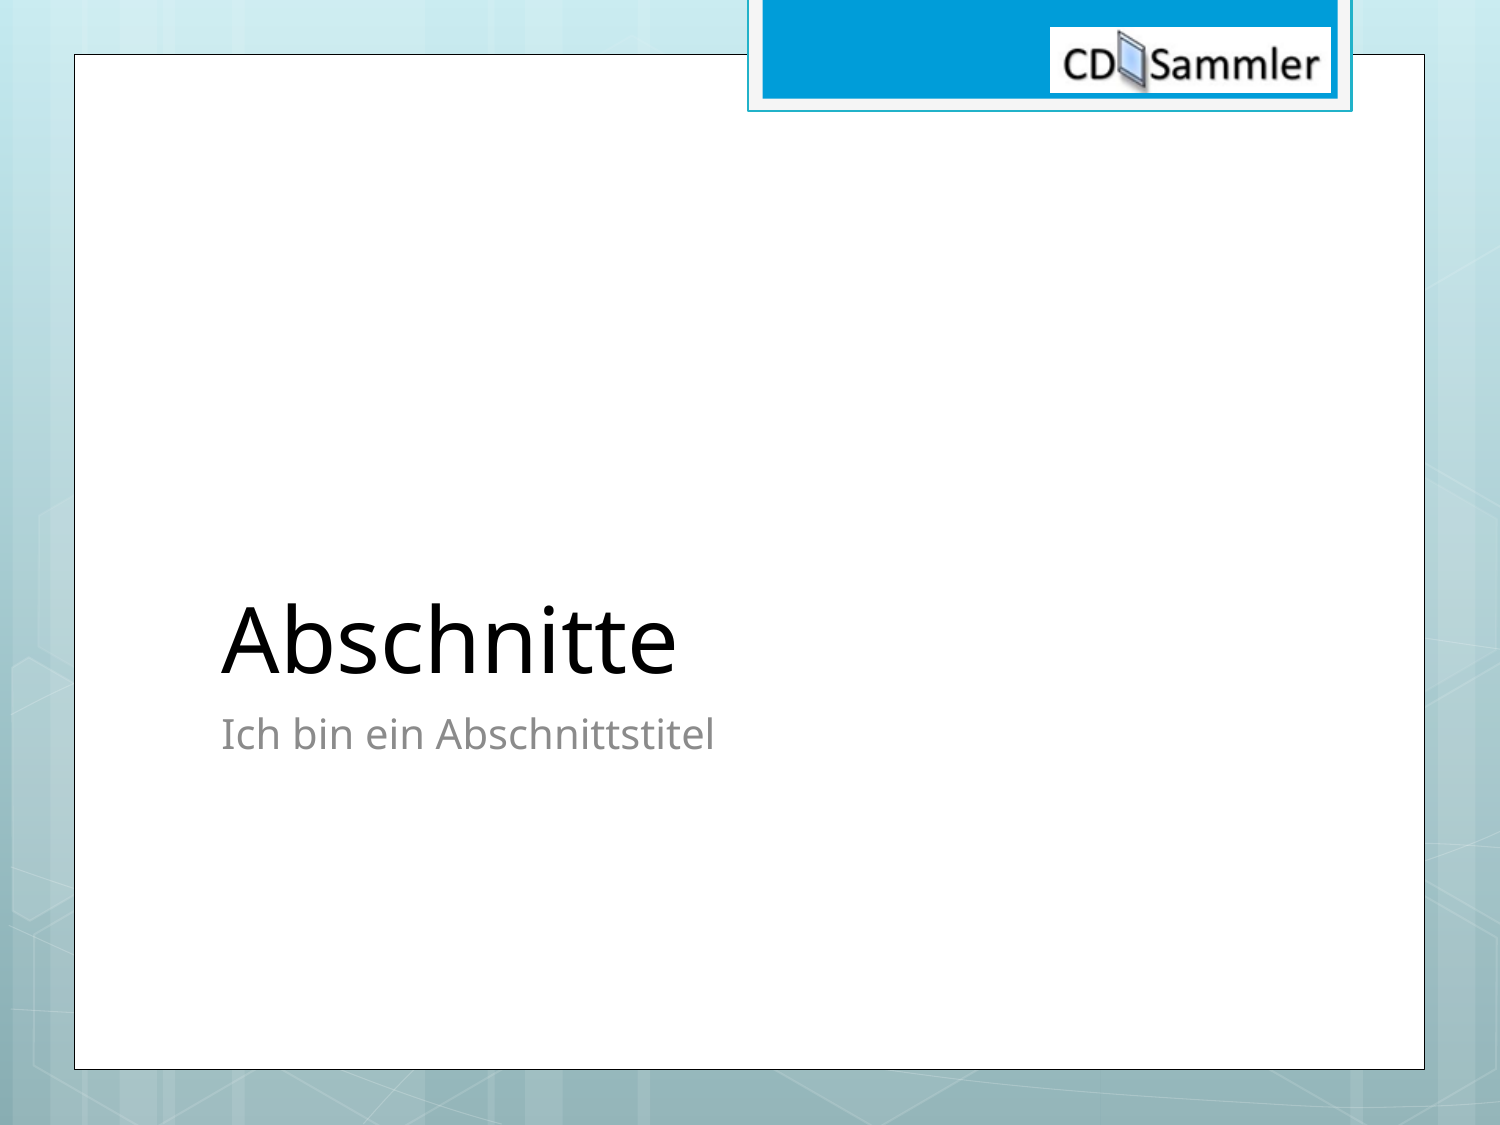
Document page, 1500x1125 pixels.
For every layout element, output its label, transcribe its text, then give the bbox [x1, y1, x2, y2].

title Abschnitte [206, 475, 1296, 699]
picture [1051, 28, 1330, 92]
list Ich bin ein Abschnittstitel [206, 699, 1296, 950]
